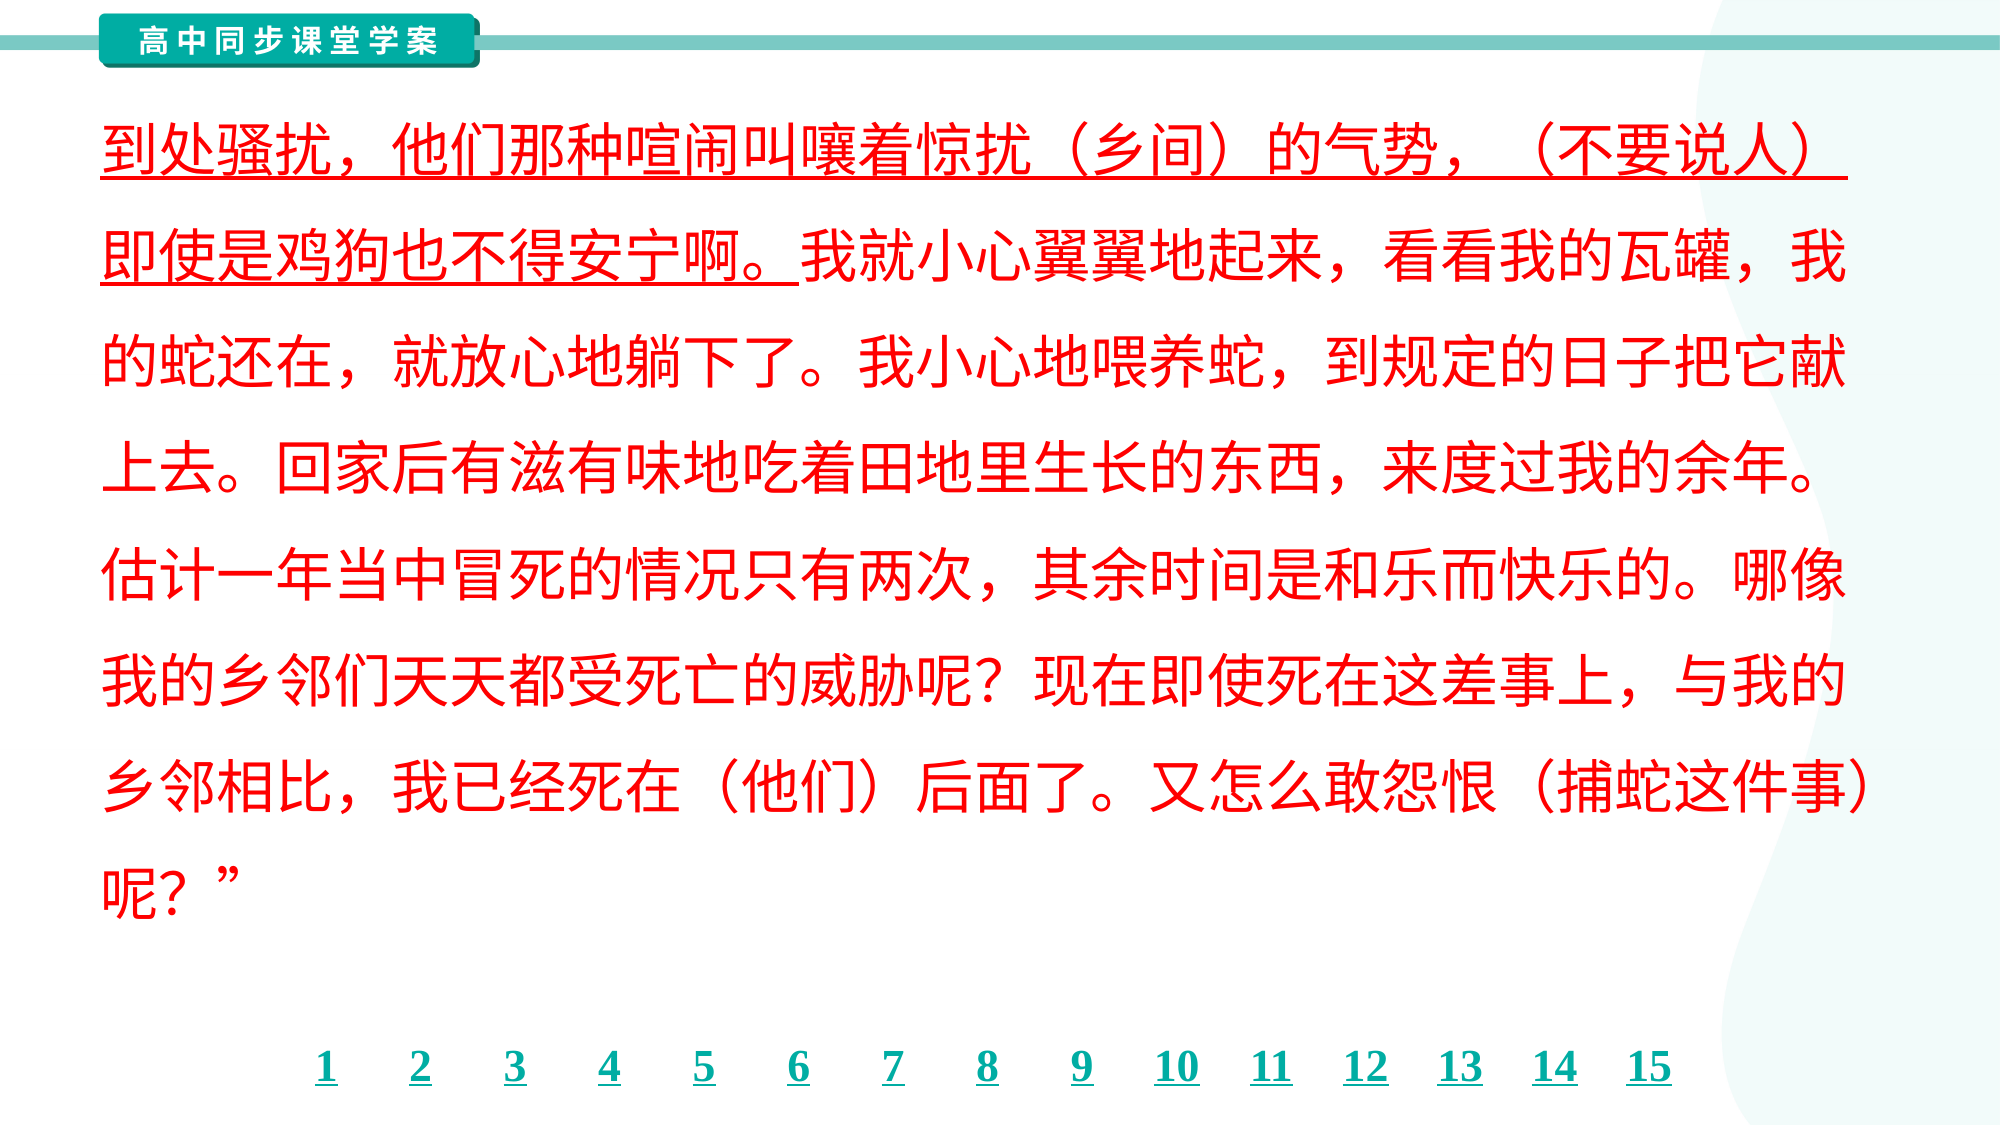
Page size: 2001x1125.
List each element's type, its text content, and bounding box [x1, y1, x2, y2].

text_box 到处骚扰，他们那种喧闹叫嚷着惊扰（乡间）的气势，（不要说人） 即使是鸡狗也不得安宁啊。我就小心翼翼地起来，看看我的瓦罐，我 的蛇还在，就放心地躺下了。我小心地喂养蛇，到规定的日子把它献 上去。回家后有滋有味地吃着田地里生长的东西，来度过我的余年。 估计一年当中冒死的情况只有两次，其余时间是和乐而快乐的。哪像 我的乡邻们天天都受死亡的威胁呢？现在即使死在这差事上，与我的 乡邻相比，我已经死在（他们）后面了。又怎么敢怨恨（捕蛇这件事） 呢？” [100, 76, 1899, 927]
picture [0, 0, 2000, 1125]
